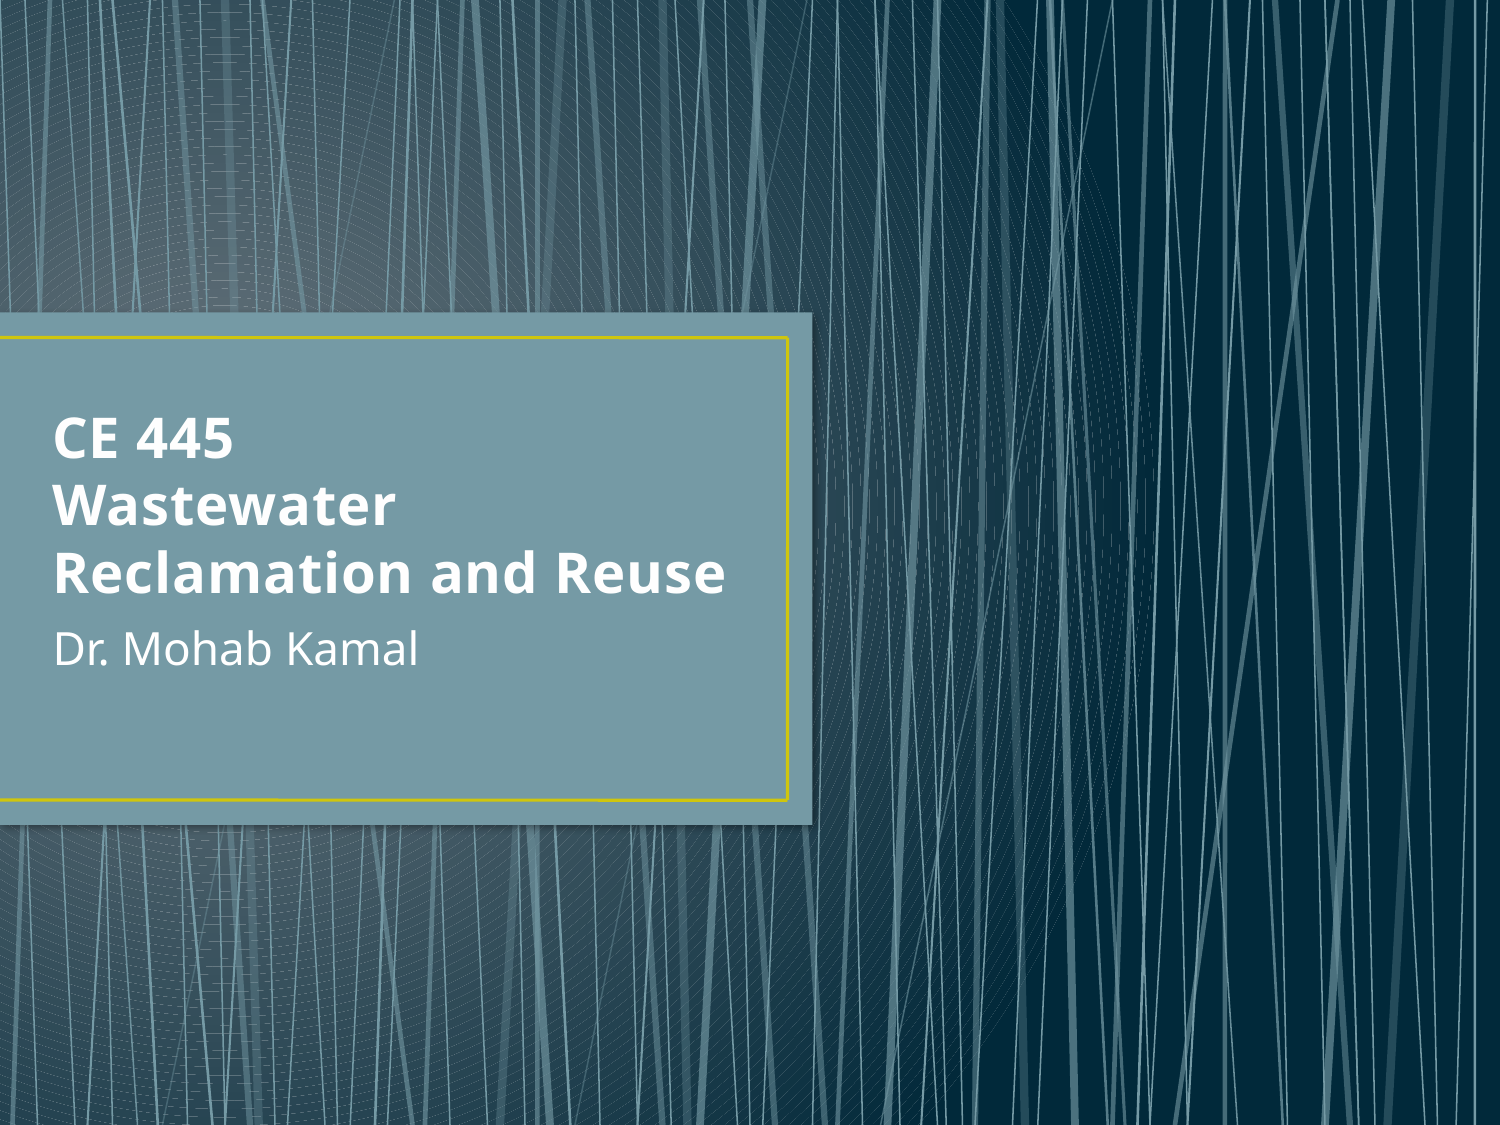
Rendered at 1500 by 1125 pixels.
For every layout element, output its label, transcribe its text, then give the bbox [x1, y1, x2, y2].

title CE 445 Wastewater Reclamation and Reuse [37, 349, 763, 612]
subtitle Dr. Mohab Kamal [37, 612, 763, 788]
